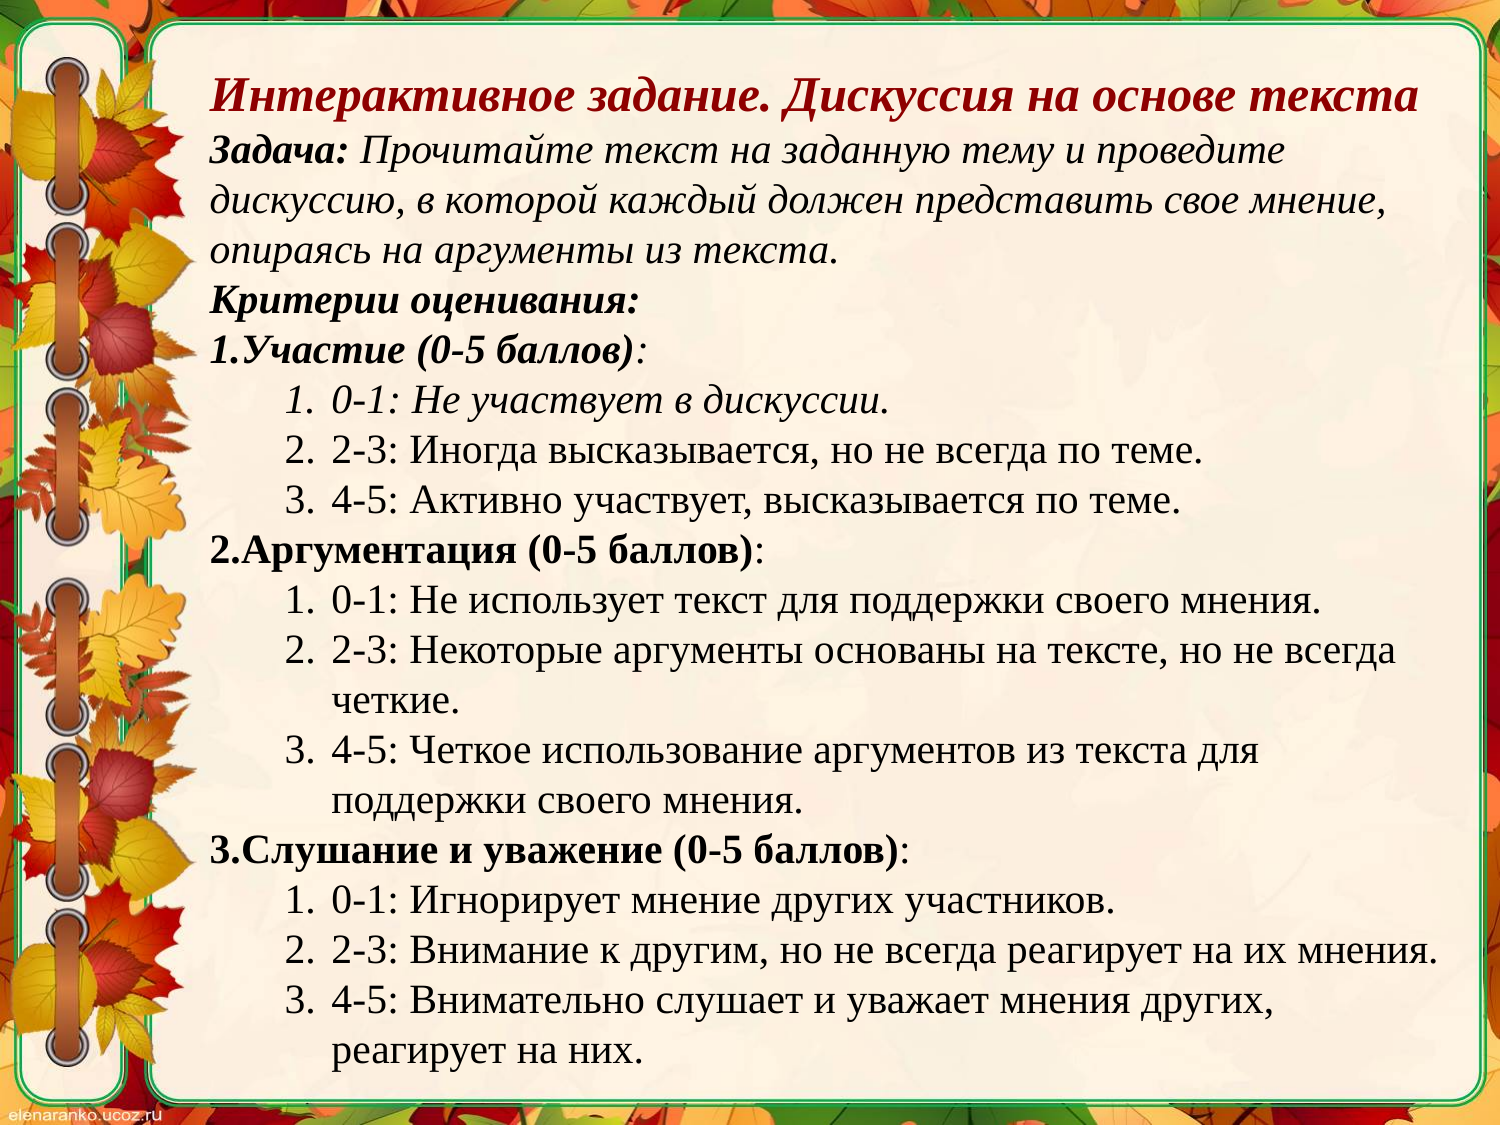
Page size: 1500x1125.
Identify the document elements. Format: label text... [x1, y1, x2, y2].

picture [0, 0, 1500, 1125]
text_box Интерактивное задание. Дискуссия на основе текста Задача: Прочитайте текст на заданную тему и проведите дискуссию, в которой каждый должен представить свое мнение, опираясь на аргументы из текста. Критерии оценивания: Участие (0-5 баллов): 0-1: Не участвует в дискуссии. 2-3: Иногда высказывается, но не всегда по теме. 4-5: Активно участвует, высказывается по теме. Аргументация (0-5 баллов): 0-1: Не использует текст для поддержки своего мнения. 2-3: Некоторые аргументы основаны на тексте, но не всегда четкие. 4-5: Четкое использование аргументов из текста для поддержки своего мнения. Слушание и уважение (0-5 баллов): 0-1: Игнорирует мнение других участников. 2-3: Внимание к другим, но не всегда реагирует на их мнения. 4-5: Внимательно слушает и уважает мнения других, реагирует на них. [194, 54, 1471, 1080]
